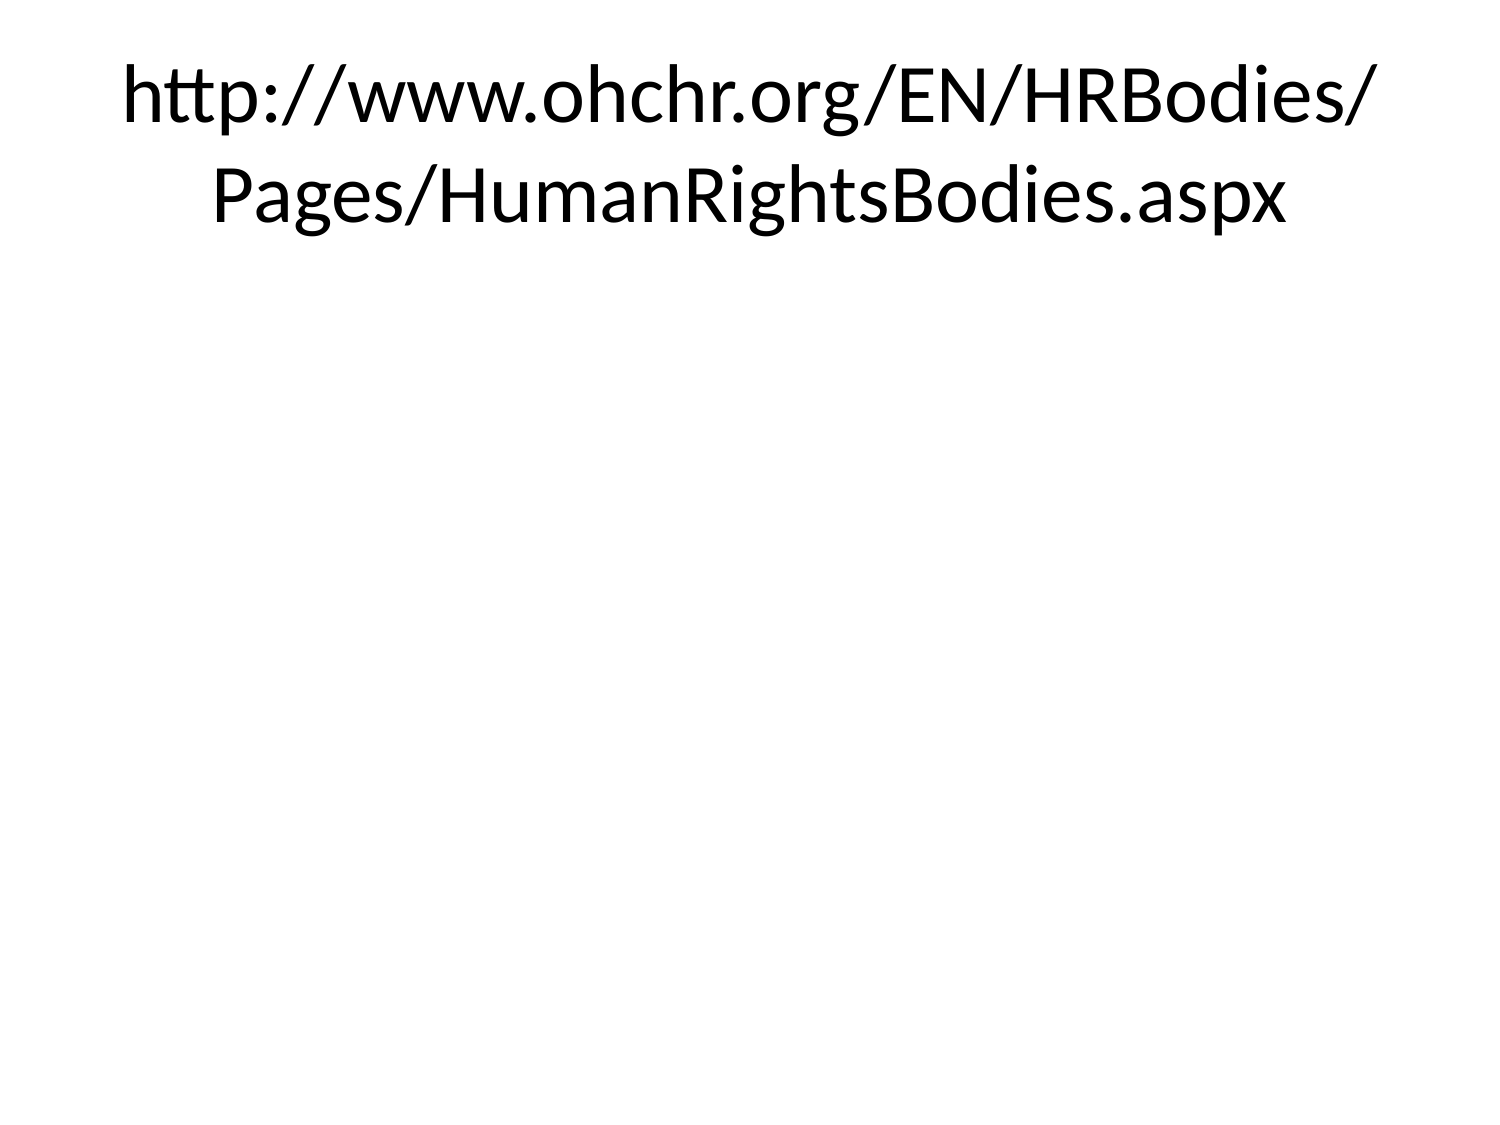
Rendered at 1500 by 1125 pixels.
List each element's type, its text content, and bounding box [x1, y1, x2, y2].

title http://www.ohchr.org/EN/HRBodies/Pages/HumanRightsBodies.aspx [74, 44, 1426, 233]
